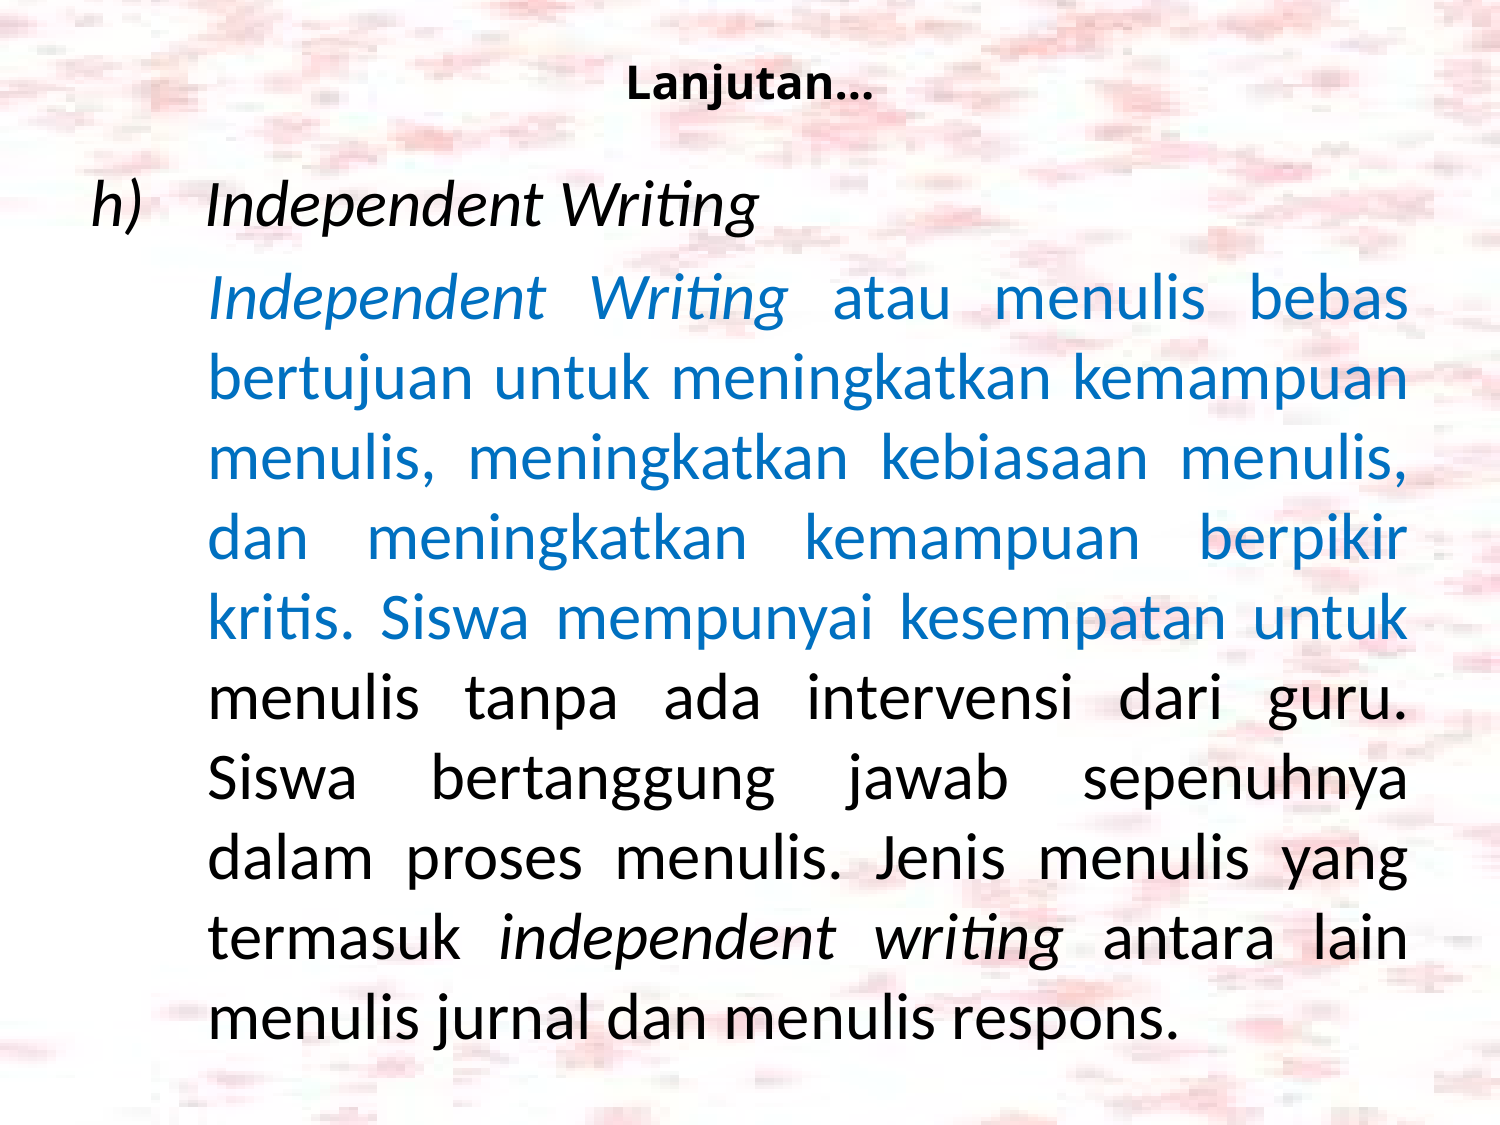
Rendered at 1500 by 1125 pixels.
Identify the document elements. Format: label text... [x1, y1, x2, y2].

picture [0, 0, 1500, 1125]
list h) Independent Writing Independent Writing atau menulis bebas bertujuan untuk meningkatkan kemampuan menulis, meningkatkan kebiasaan menulis, dan meningkatkan kemampuan berpikir kritis. Siswa mempunyai kesempatan untuk menulis tanpa ada intervensi dari guru. Siswa bertanggung jawab sepenuhnya dalam proses menulis. Jenis menulis yang termasuk independent writing antara lain menulis jurnal dan menulis respons. [75, 152, 1425, 1079]
title Lanjutan... [75, 45, 1425, 118]
